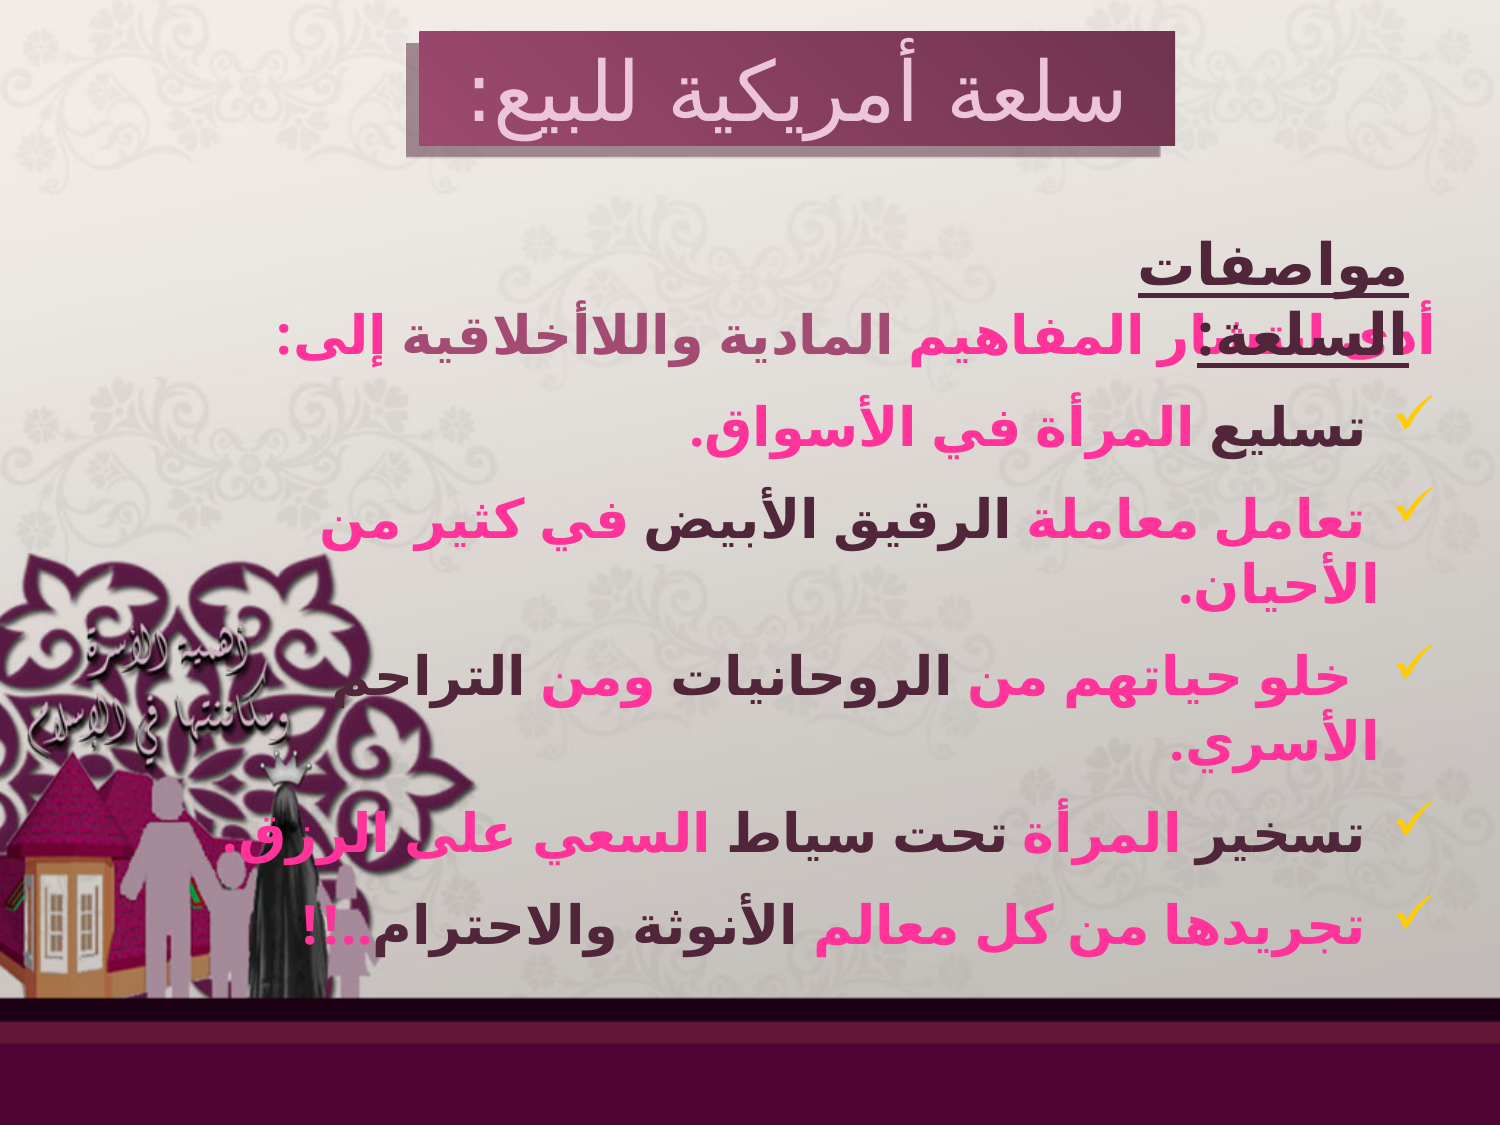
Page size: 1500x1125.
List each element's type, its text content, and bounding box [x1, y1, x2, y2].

text_box أدى انتشار المفاهيم المادية واللاأخلاقية إلى: تسليع المرأة في الأسواق. تعامل معاملة الرقيق الأبيض في كثير من الأحيان. خلو حياتهم من الروحانيات ومن التراحم الأسري. تسخير المرأة تحت سياط السعي على الرزق. تجريدها من كل معالم الأنوثة والاحترام..!! [140, 292, 1452, 963]
text_box مواصفات السلعة: [903, 219, 1424, 375]
picture [0, 0, 1500, 1125]
text_box سلعة أمريكية للبيع: [419, 31, 1176, 146]
